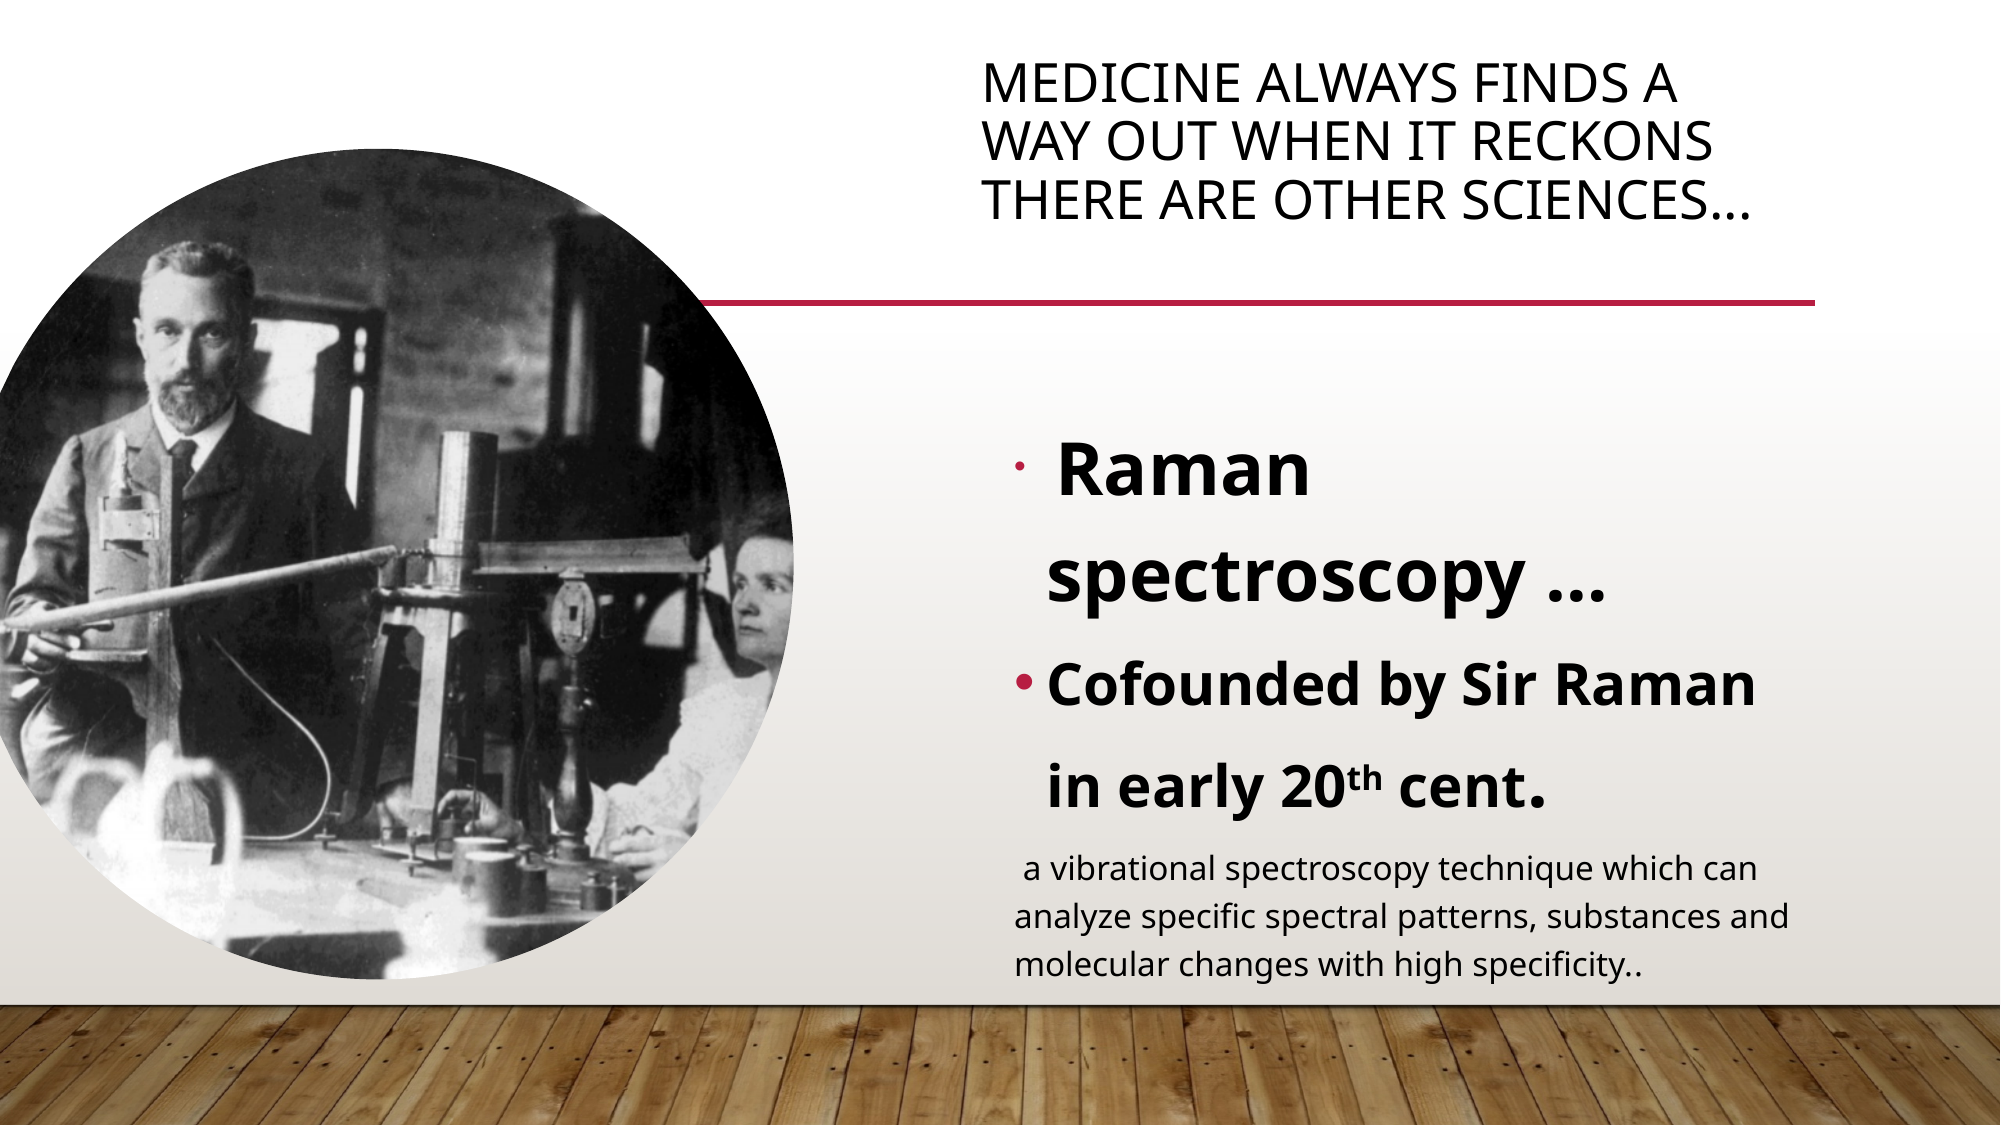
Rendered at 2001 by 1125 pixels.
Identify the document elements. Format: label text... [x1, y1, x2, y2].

picture [0, 1005, 2000, 1125]
list Raman spectroscopy … Cofounded by Sir Raman in early 20th cent. a vibrational spectroscopy technique which can analyze specific spectral patterns, substances and molecular changes with high specificity.. [999, 397, 1816, 995]
title Medicine always finds a way out when it reckons there are other sciences... [966, 47, 1784, 287]
picture [0, 148, 794, 980]
